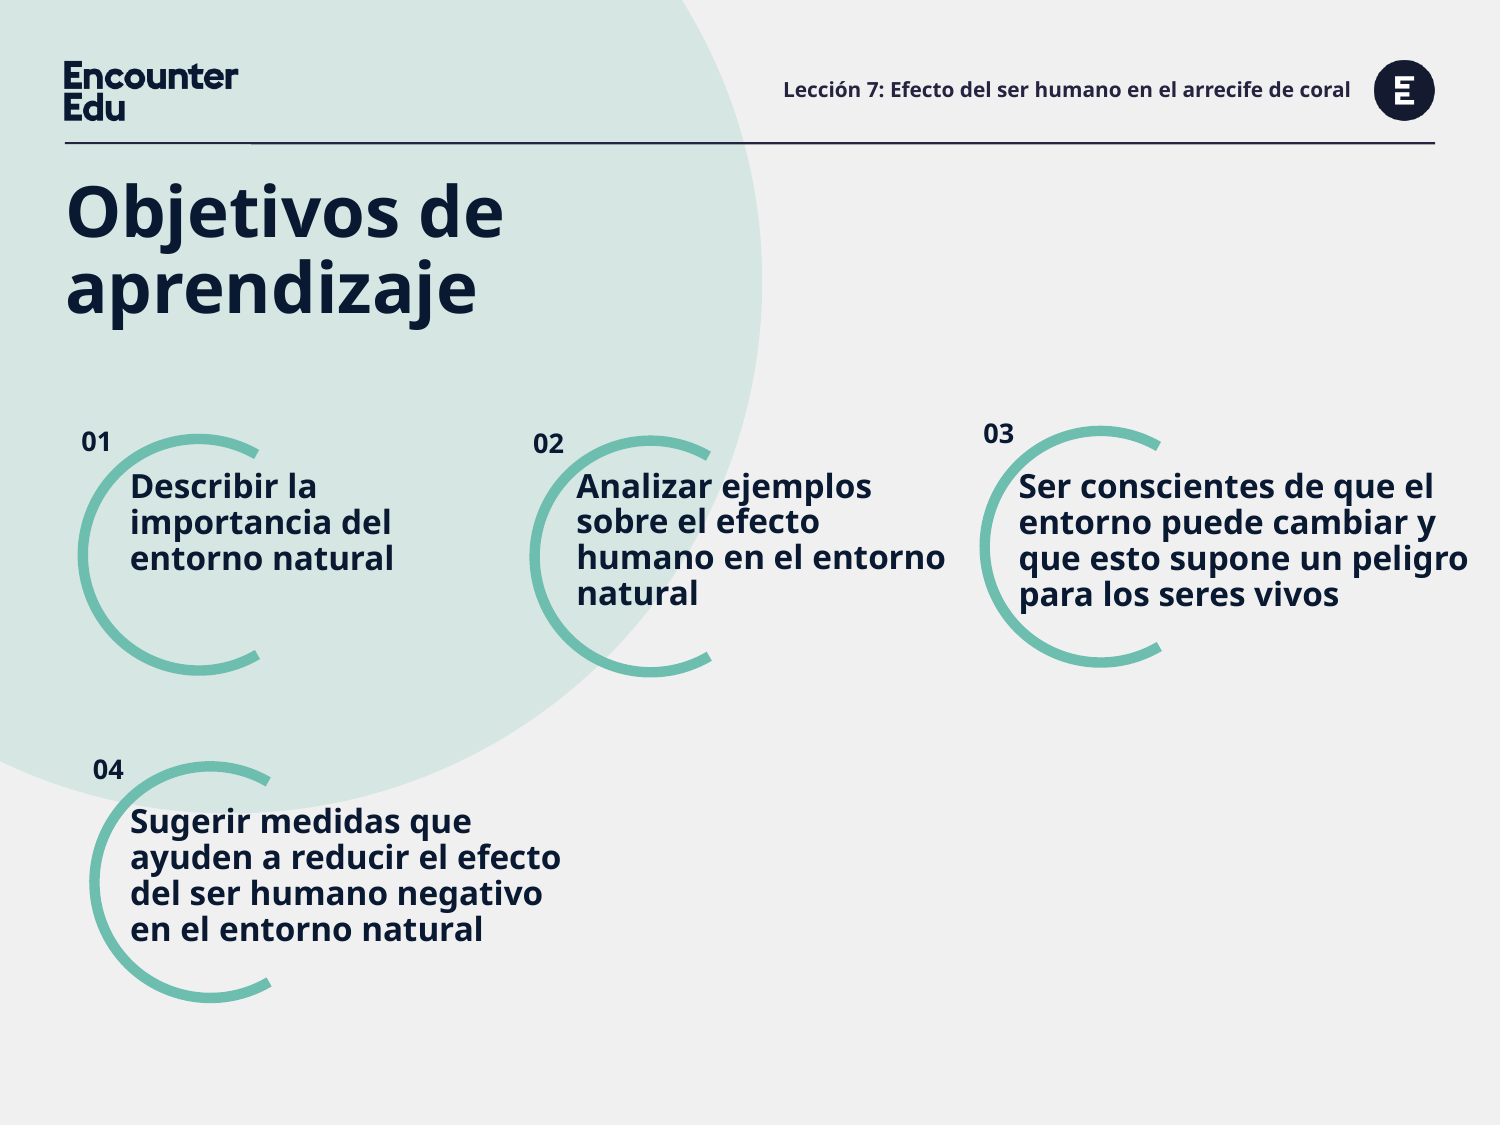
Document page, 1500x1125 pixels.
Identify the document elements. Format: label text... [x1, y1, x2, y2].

list Analizar ejemplos sobre el efecto humano en el entorno natural [568, 461, 965, 636]
list Describir la importancia del entorno natural [121, 462, 518, 636]
list Sugerir medidas que ayuden a reducir el efecto del ser humano negativo en el entorno natural [122, 796, 583, 971]
picture [60, 59, 243, 122]
list Ser conscientes de que el entorno puede cambiar y que esto supone un peligro para los seres vivos [1010, 462, 1484, 636]
list Objetivos de aprendizaje [56, 167, 518, 229]
picture [1372, 58, 1436, 122]
title Lección 7: Efecto del ser humano en el arrecife de coral [749, 67, 1359, 114]
